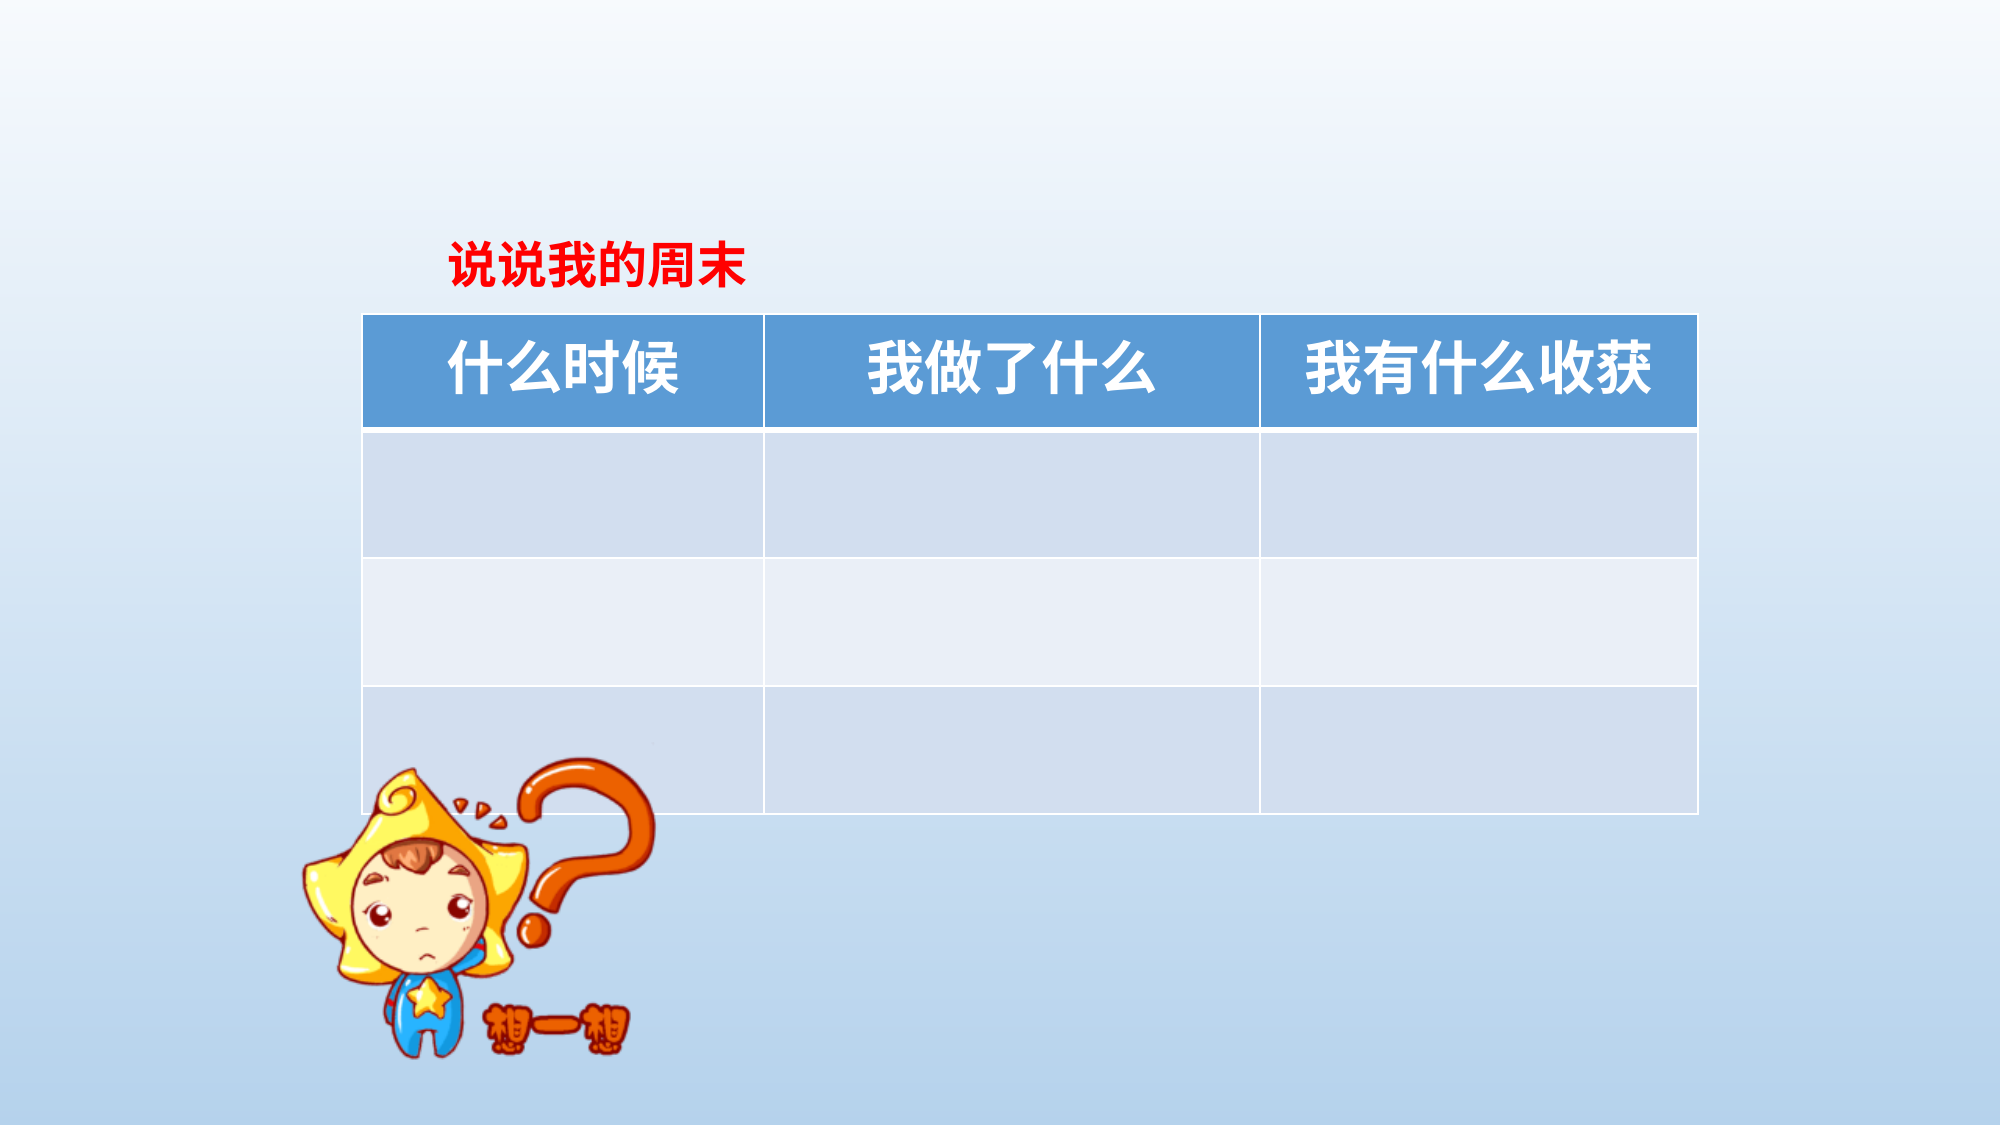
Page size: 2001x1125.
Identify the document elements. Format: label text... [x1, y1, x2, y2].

table_cell [765, 687, 1259, 813]
table_cell [1261, 559, 1697, 685]
text_box 说说我的周末 [432, 196, 800, 302]
table_cell [765, 559, 1259, 685]
table_header 我有什么收获 [1261, 315, 1697, 427]
table_header 什么时候 [363, 315, 763, 427]
table_header 我做了什么 [765, 315, 1259, 427]
table_cell [1261, 687, 1697, 813]
table_cell [1261, 433, 1697, 557]
table_cell [363, 559, 763, 685]
table_cell [363, 433, 763, 557]
table_cell [765, 433, 1259, 557]
picture [267, 716, 681, 1105]
table_cell [363, 687, 763, 813]
